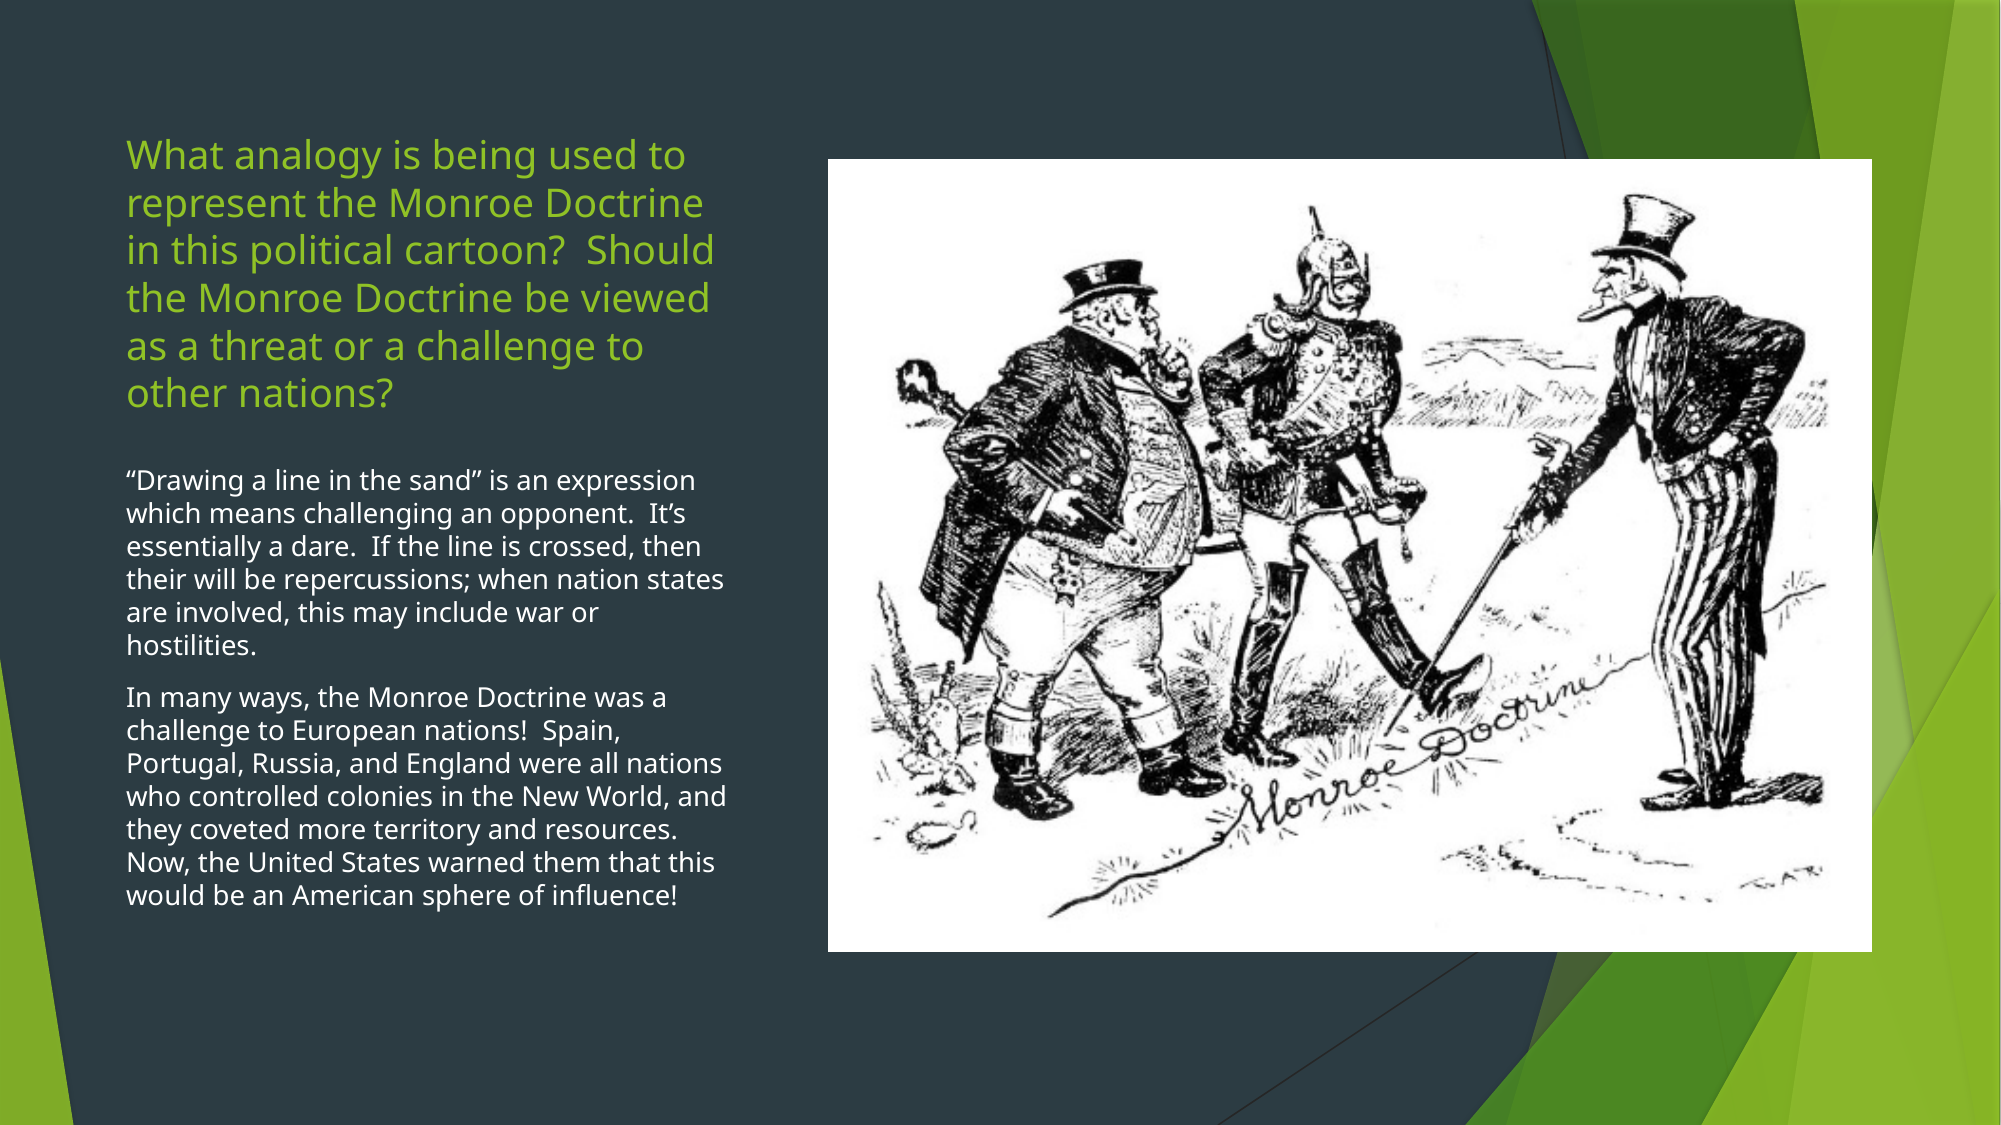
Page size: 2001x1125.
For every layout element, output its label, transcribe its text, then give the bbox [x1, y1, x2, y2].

list “Drawing a line in the sand” is an expression which means challenging an opponent. It’s essentially a dare. If the line is crossed, then their will be repercussions; when nation states are involved, this may include war or hostilities. In many ways, the Monroe Doctrine was a challenge to European nations! Spain, Portugal, Russia, and England were all nations who controlled colonies in the New World, and they coveted more territory and resources. Now, the United States warned them that this would be an American sphere of influence! [111, 455, 744, 953]
title What analogy is being used to represent the Monroe Doctrine in this political cartoon? Should the Monroe Doctrine be viewed as a threat or a challenge to other nations? [111, 118, 744, 423]
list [827, 159, 1873, 953]
